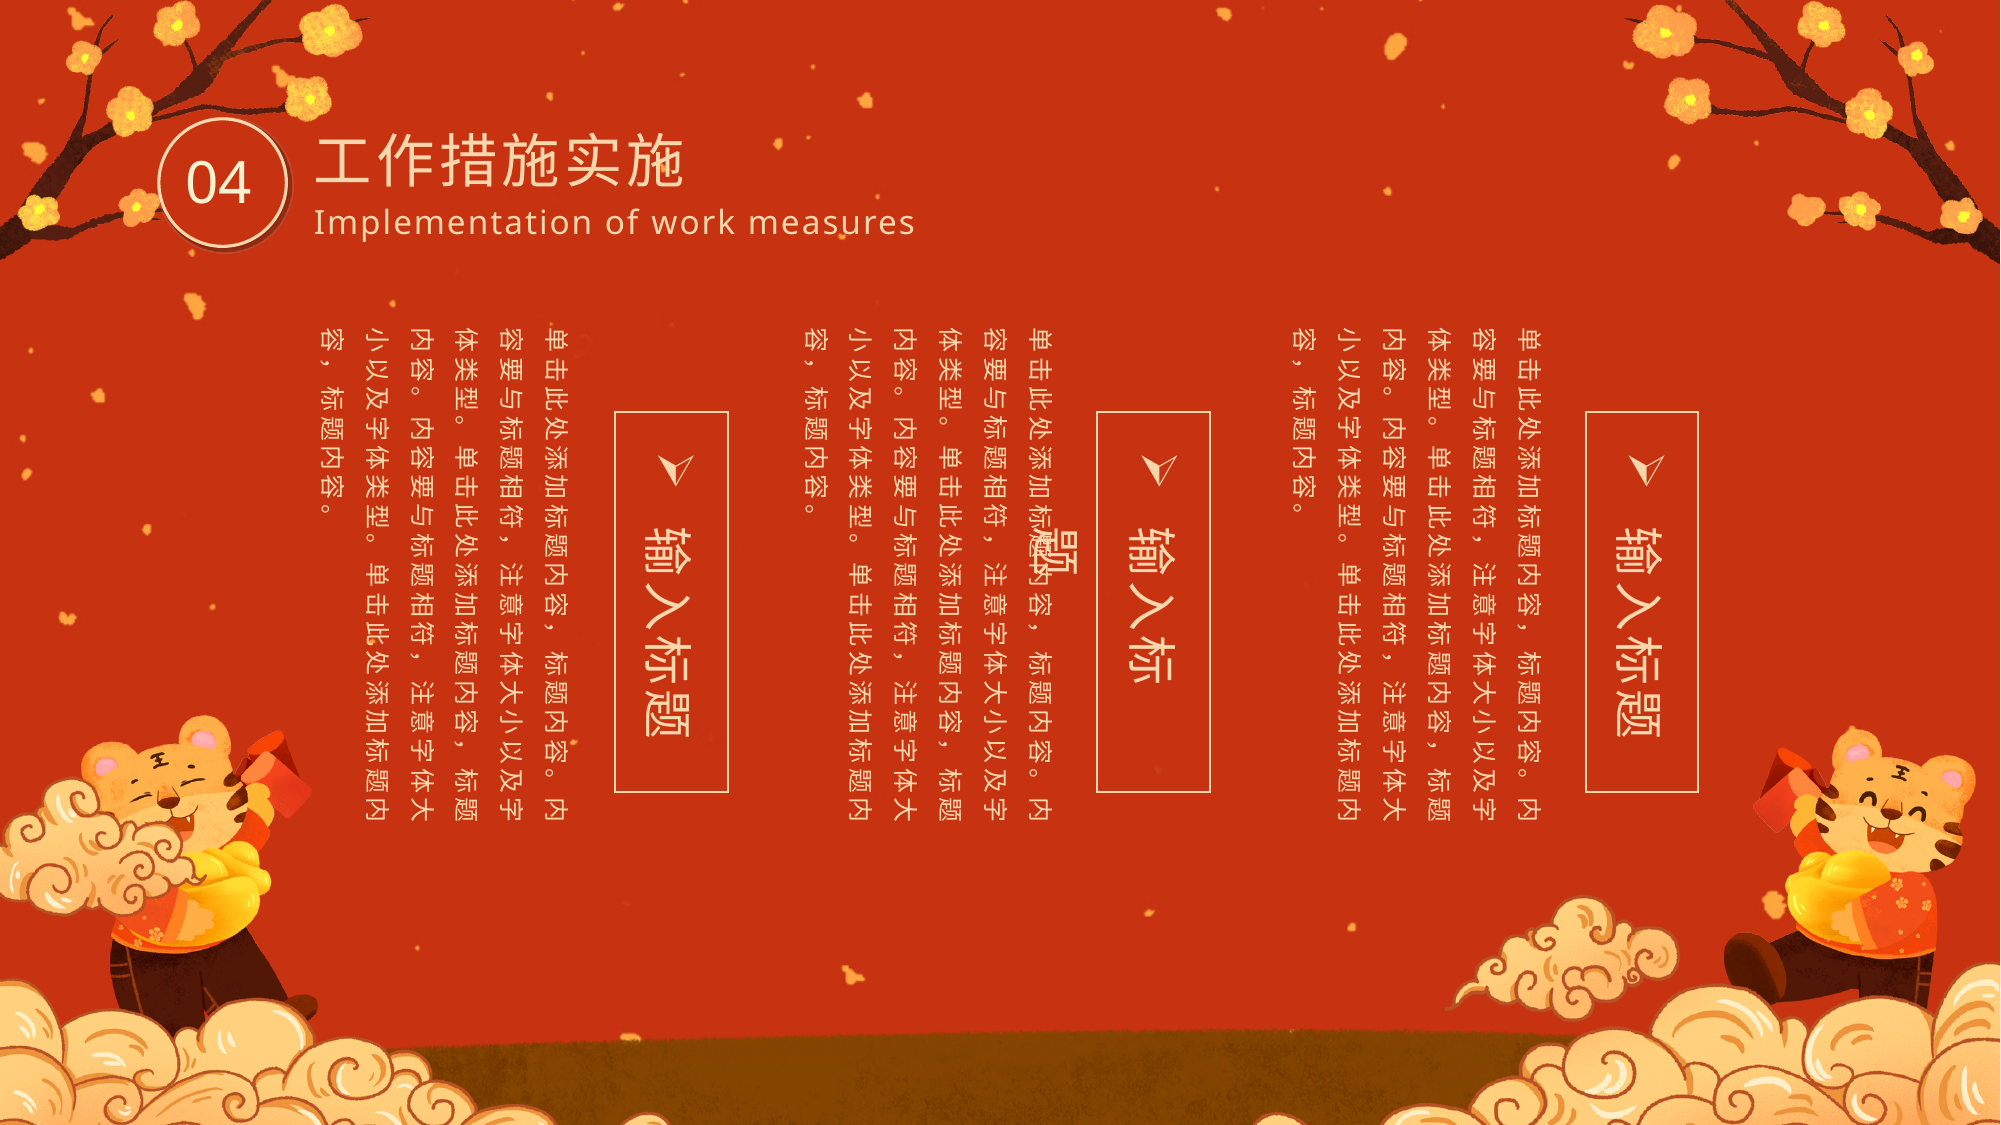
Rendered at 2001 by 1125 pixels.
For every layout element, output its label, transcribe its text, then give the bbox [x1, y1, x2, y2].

text_box 单击此处添加标题内容，标题内容。内容要与标题相符，注意字体大小以及字体类型。单击此处添加标题内容，标题内容。内容要与标题相符，注意字体大小以及字体类型。单击此处添加标题内容，标题内容。 [292, 313, 595, 740]
picture [0, 0, 2001, 1125]
text_box 单击此处添加标题内容，标题内容。内容要与标题相符，注意字体大小以及字体类型。单击此处添加标题内容，标题内容。内容要与标题相符，注意字体大小以及字体类型。单击此处添加标题内容，标题内容。 [1264, 313, 1568, 855]
text_box 单击此处添加标题内容，标题内容。内容要与标题相符，注意字体大小以及字体类型。单击此处添加标题内容，标题内容。内容要与标题相符，注意字体大小以及字体类型。单击此处添加标题内容，标题内容。 [776, 313, 1079, 855]
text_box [1097, 411, 1227, 792]
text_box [299, 110, 1099, 250]
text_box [158, 118, 287, 247]
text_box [615, 411, 744, 792]
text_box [1585, 411, 1714, 833]
